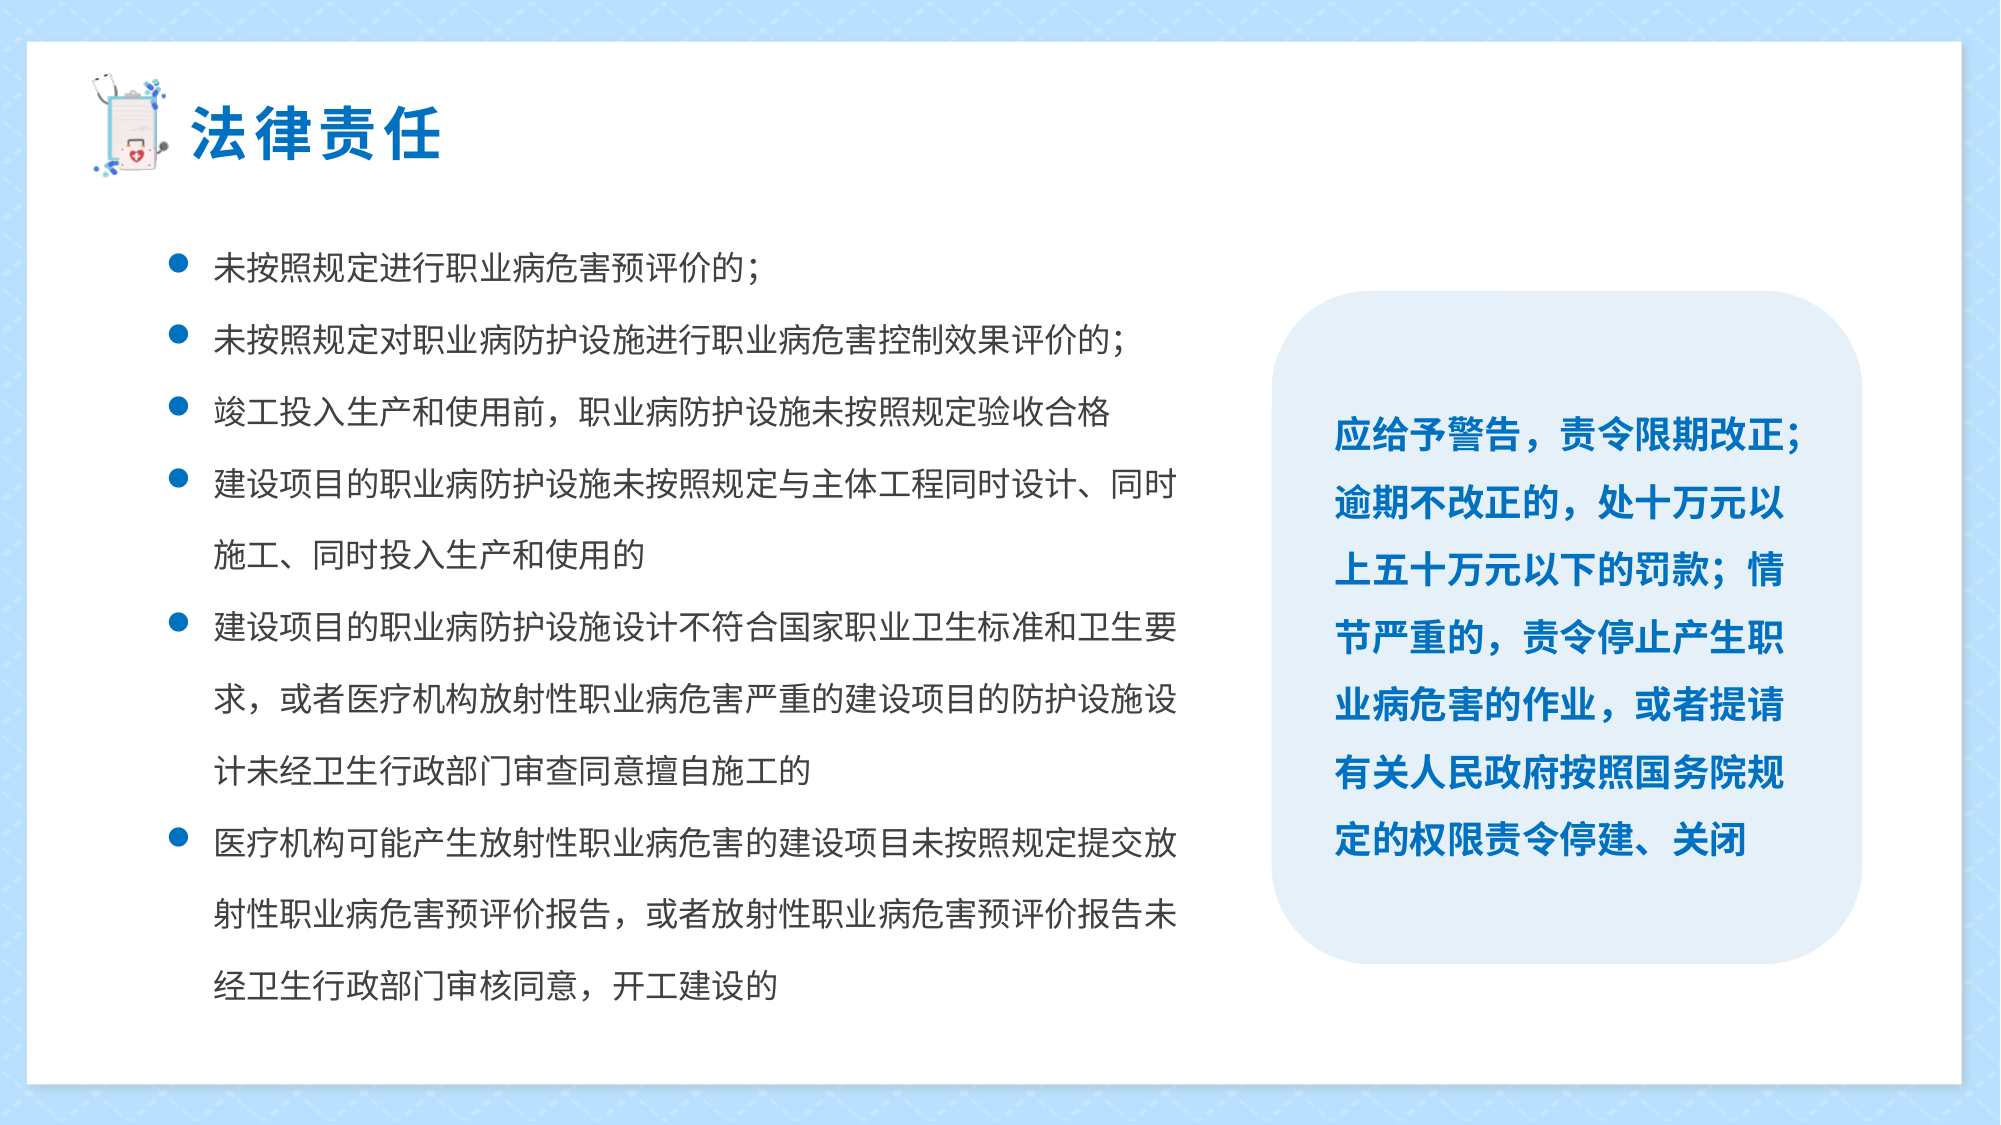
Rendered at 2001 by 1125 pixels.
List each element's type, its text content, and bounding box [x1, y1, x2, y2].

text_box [1271, 290, 1863, 965]
picture [0, 0, 2000, 1125]
text_box 未按照规定进行职业病危害预评价的； 未按照规定对职业病防护设施进行职业病危害控制效果评价的； 竣工投入生产和使用前，职业病防护设施未按照规定验收合格 建设项目的职业病防护设施未按照规定与主体工程同时设计、同时施工、同时投入生产和使用的 建设项目的职业病防护设施设计不符合国家职业卫生标准和卫生要求，或者医疗机构放射性职业病危害严重的建设项目的防护设施设计未经卫生行政部门审查同意擅自施工的 医疗机构可能产生放射性职业病危害的建设项目未按照规定提交放射性职业病危害预评价报告，或者放射性职业病危害预评价报告未经卫生行政部门审核同意，开工建设的 [151, 208, 1215, 1013]
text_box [66, 66, 507, 194]
